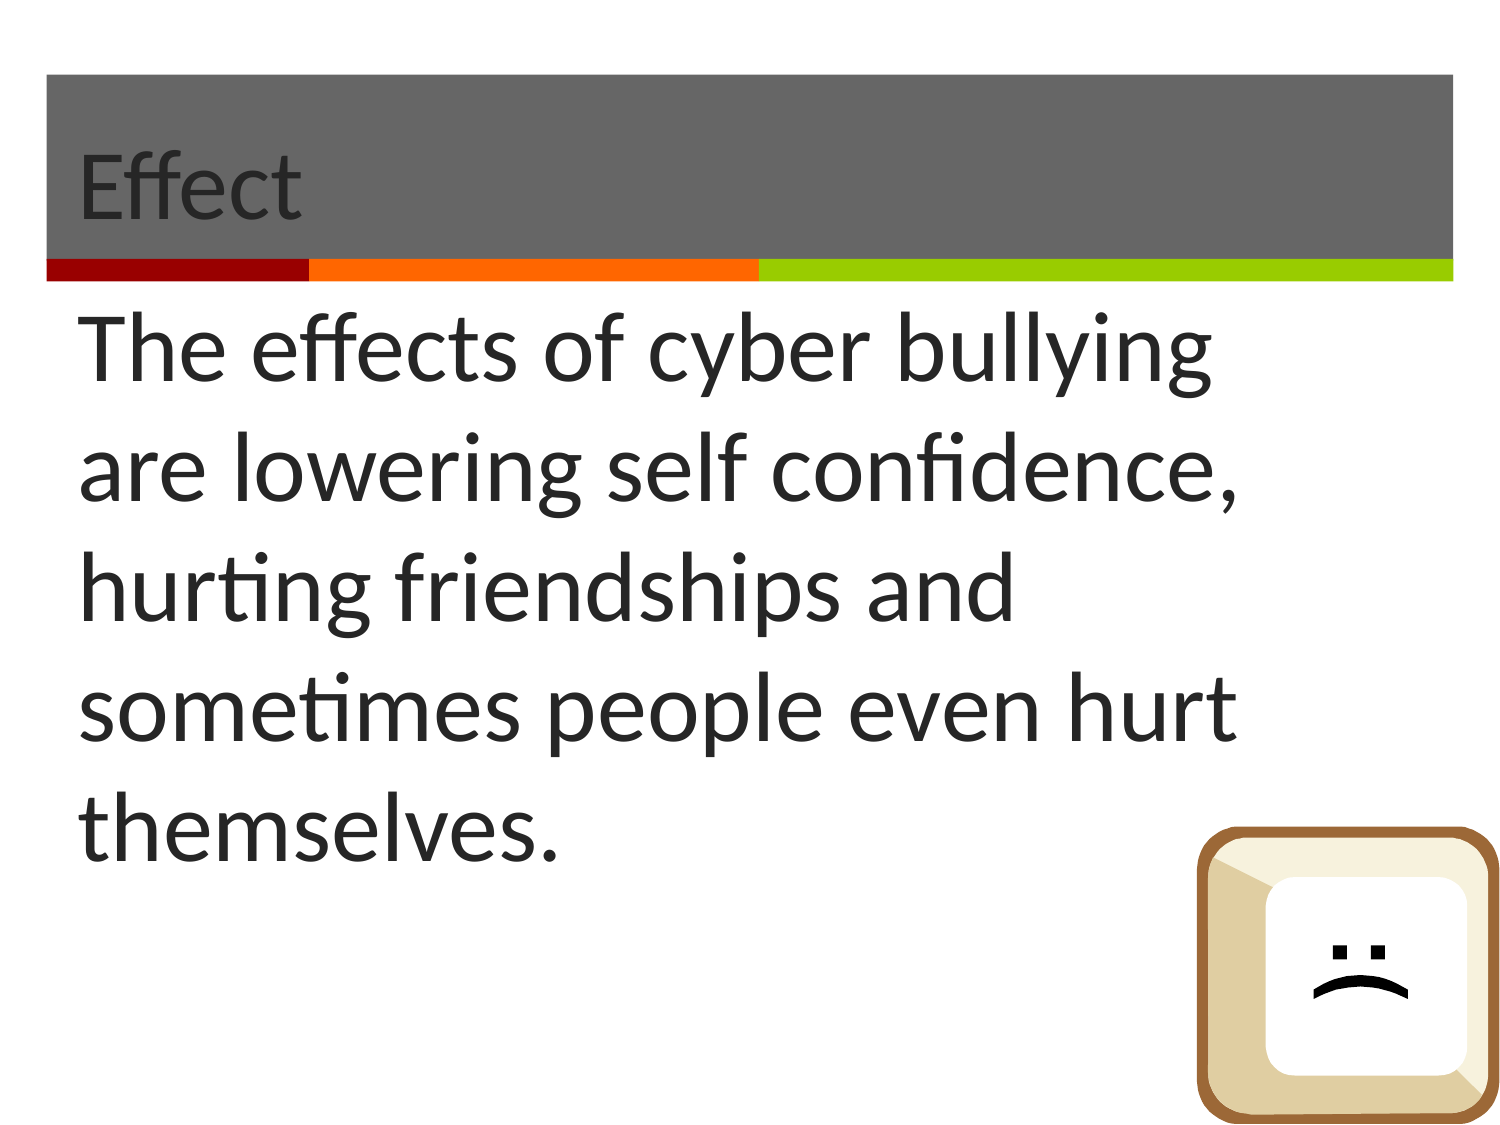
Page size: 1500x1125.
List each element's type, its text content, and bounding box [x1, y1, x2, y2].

list Effect The effects of cyber bullying are lowering self confidence, hurting friendships and sometimes people even hurt themselves. [62, 112, 1288, 1125]
picture [1197, 822, 1499, 1125]
